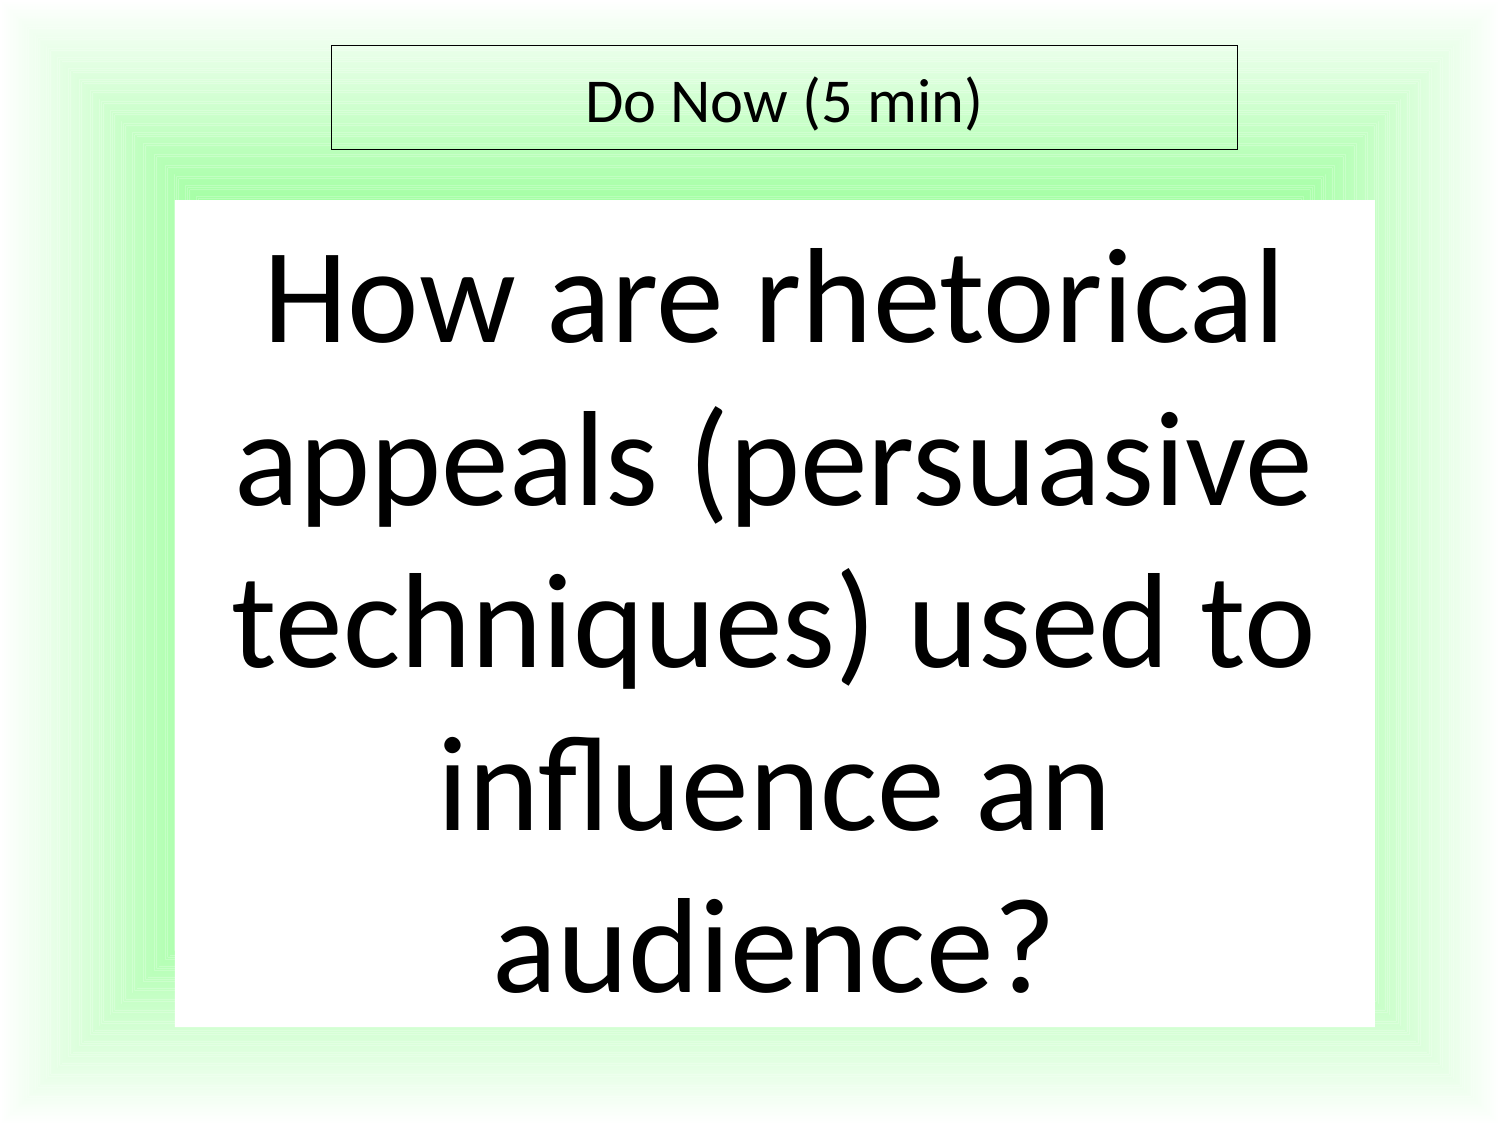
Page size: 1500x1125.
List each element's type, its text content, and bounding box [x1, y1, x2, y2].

text_box Do Now (5 min) [331, 45, 1238, 150]
text_box How are rhetorical appeals (persuasive techniques) used to influence an audience? [174, 200, 1375, 1028]
